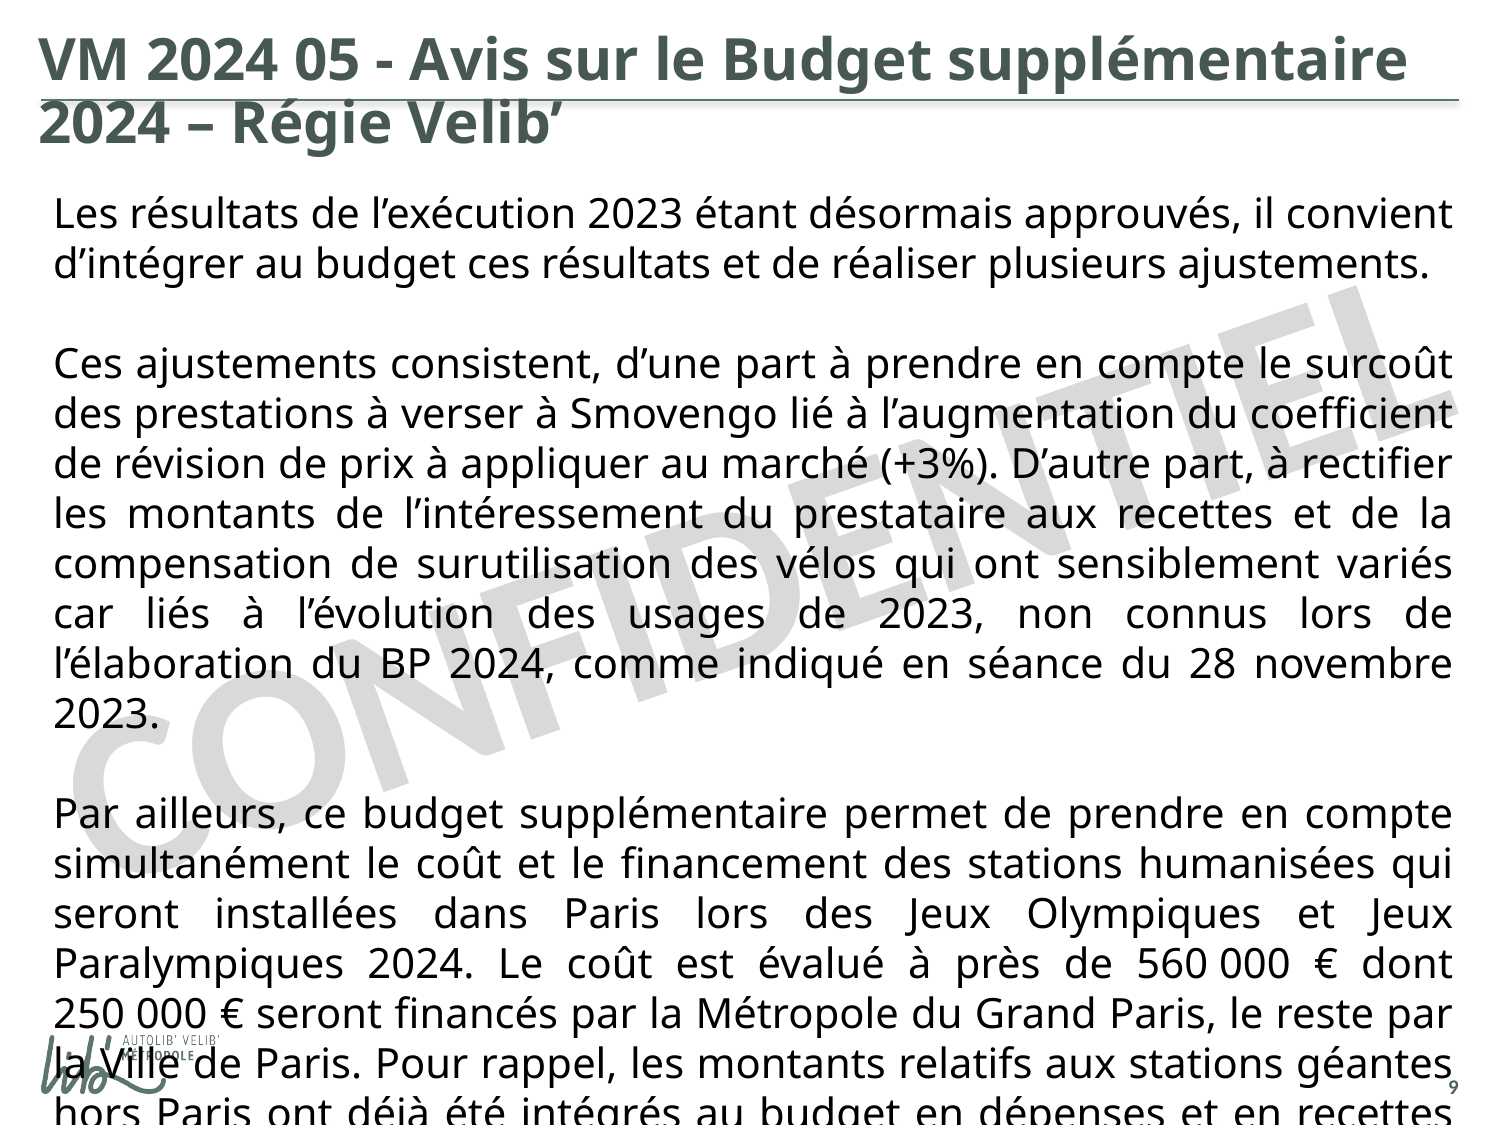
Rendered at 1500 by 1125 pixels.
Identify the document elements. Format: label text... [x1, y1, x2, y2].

title VM 2024 05 - Avis sur le Budget supplémentaire 2024 – Régie Velib’ [38, 28, 1437, 157]
text_box Les résultats de l’exécution 2023 étant désormais approuvés, il convient d’intégrer au budget ces résultats et de réaliser plusieurs ajustements. Ces ajustements consistent, d’une part à prendre en compte le surcoût des prestations à verser à Smovengo lié à l’augmentation du coefficient de révision de prix à appliquer au marché (+3%). D’autre part, à rectifier les montants de l’intéressement du prestataire aux recettes et de la compensation de surutilisation des vélos qui ont sensiblement variés car liés à l’évolution des usages de 2023, non connus lors de l’élaboration du BP 2024, comme indiqué en séance du 28 novembre 2023. Par ailleurs, ce budget supplémentaire permet de prendre en compte simultanément le coût et le financement des stations humanisées qui seront installées dans Paris lors des Jeux Olympiques et Jeux Paralympiques 2024. Le coût est évalué à près de 560 000 € dont 250 000 € seront financés par la Métropole du Grand Paris, le reste par la Ville de Paris. Pour rappel, les montants relatifs aux stations géantes hors Paris ont déjà été intégrés au budget en dépenses et en recettes lors du budget primitif. [38, 179, 1469, 1125]
